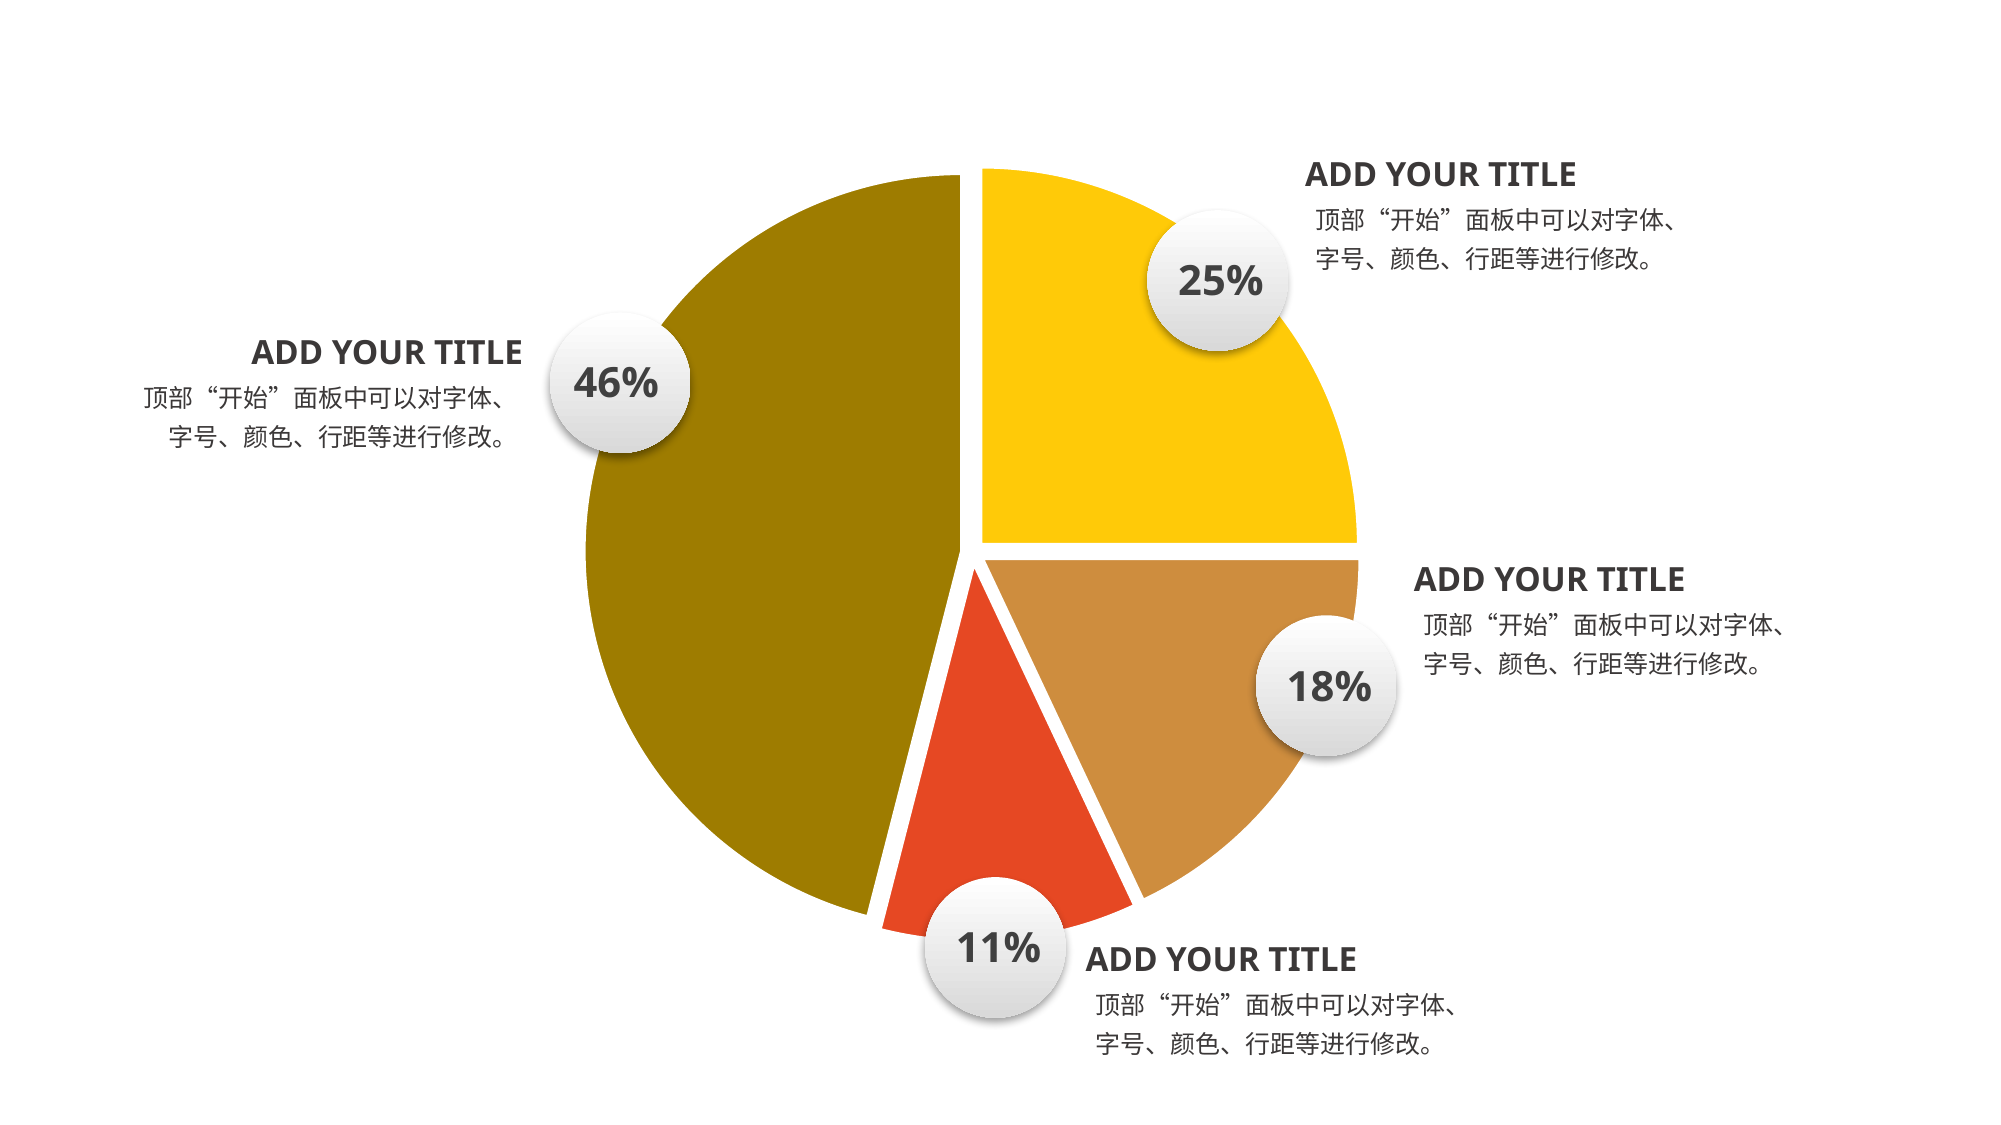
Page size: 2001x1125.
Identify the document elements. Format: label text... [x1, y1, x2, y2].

text_box 顶部“开始”面板中可以对字体、字号、颜色、行距等进行修改。 [120, 367, 530, 457]
text_box ADD YOUR TITLE [1408, 552, 1697, 604]
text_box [912, 877, 1085, 1018]
text_box ADD YOUR TITLE [239, 325, 530, 377]
text_box ADD YOUR TITLE [1085, 958, 1369, 984]
chart [538, 147, 1408, 958]
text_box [530, 312, 703, 454]
text_box 顶部“开始”面板中可以对字体、字号、颜色、行距等进行修改。 [1408, 189, 1717, 279]
text_box 顶部“开始”面板中可以对字体、字号、颜色、行距等进行修改。 [1412, 594, 1825, 684]
text_box ADD YOUR TITLE [1408, 147, 1589, 199]
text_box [1134, 210, 1307, 351]
text_box 顶部“开始”面板中可以对字体、字号、颜色、行距等进行修改。 [1084, 974, 1459, 1064]
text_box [1243, 615, 1416, 756]
